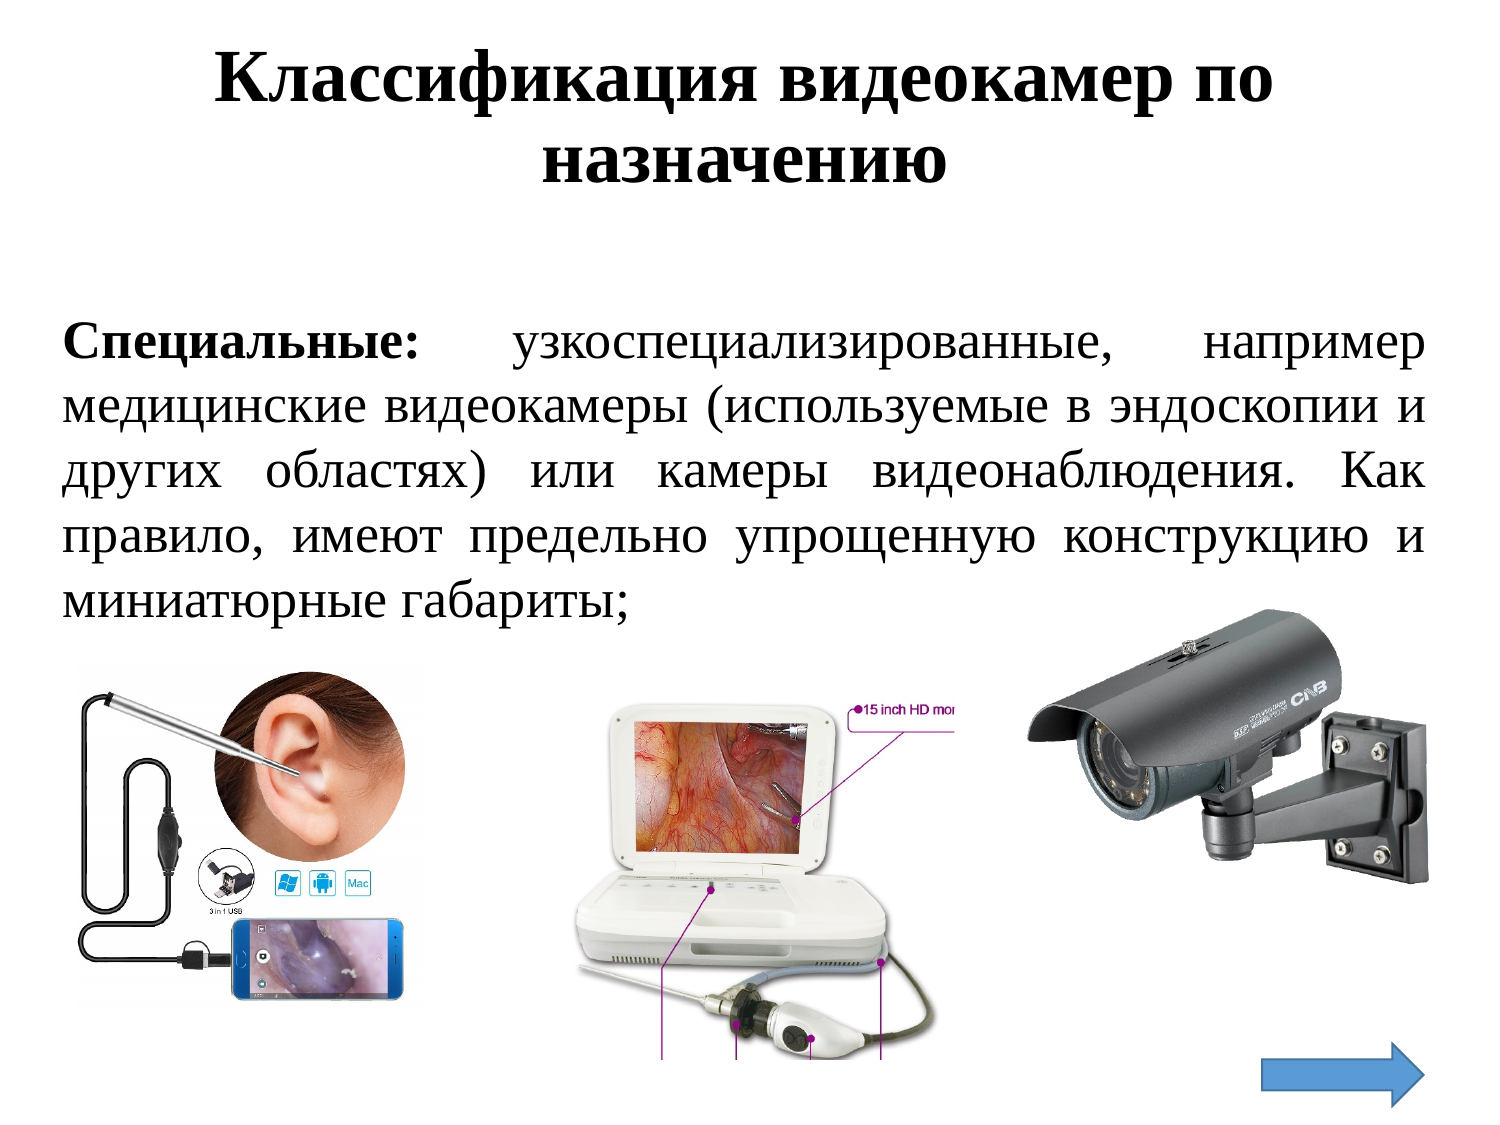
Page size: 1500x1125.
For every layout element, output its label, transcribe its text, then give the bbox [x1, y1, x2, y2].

text_box Классификация видеокамер по назначению [48, 111, 1442, 207]
picture [77, 663, 424, 1009]
text_box Специальные: узкоспециализированные, например медицинские видеокамеры (используемые в эндоскопии и других областях) или камеры видеонаблюдения. Как правило, имеют предельно упрощенную конструкцию и миниатюрные габариты; [48, 296, 1442, 637]
text_box [1261, 1041, 1425, 1109]
picture [535, 683, 955, 1060]
picture [1022, 603, 1442, 913]
